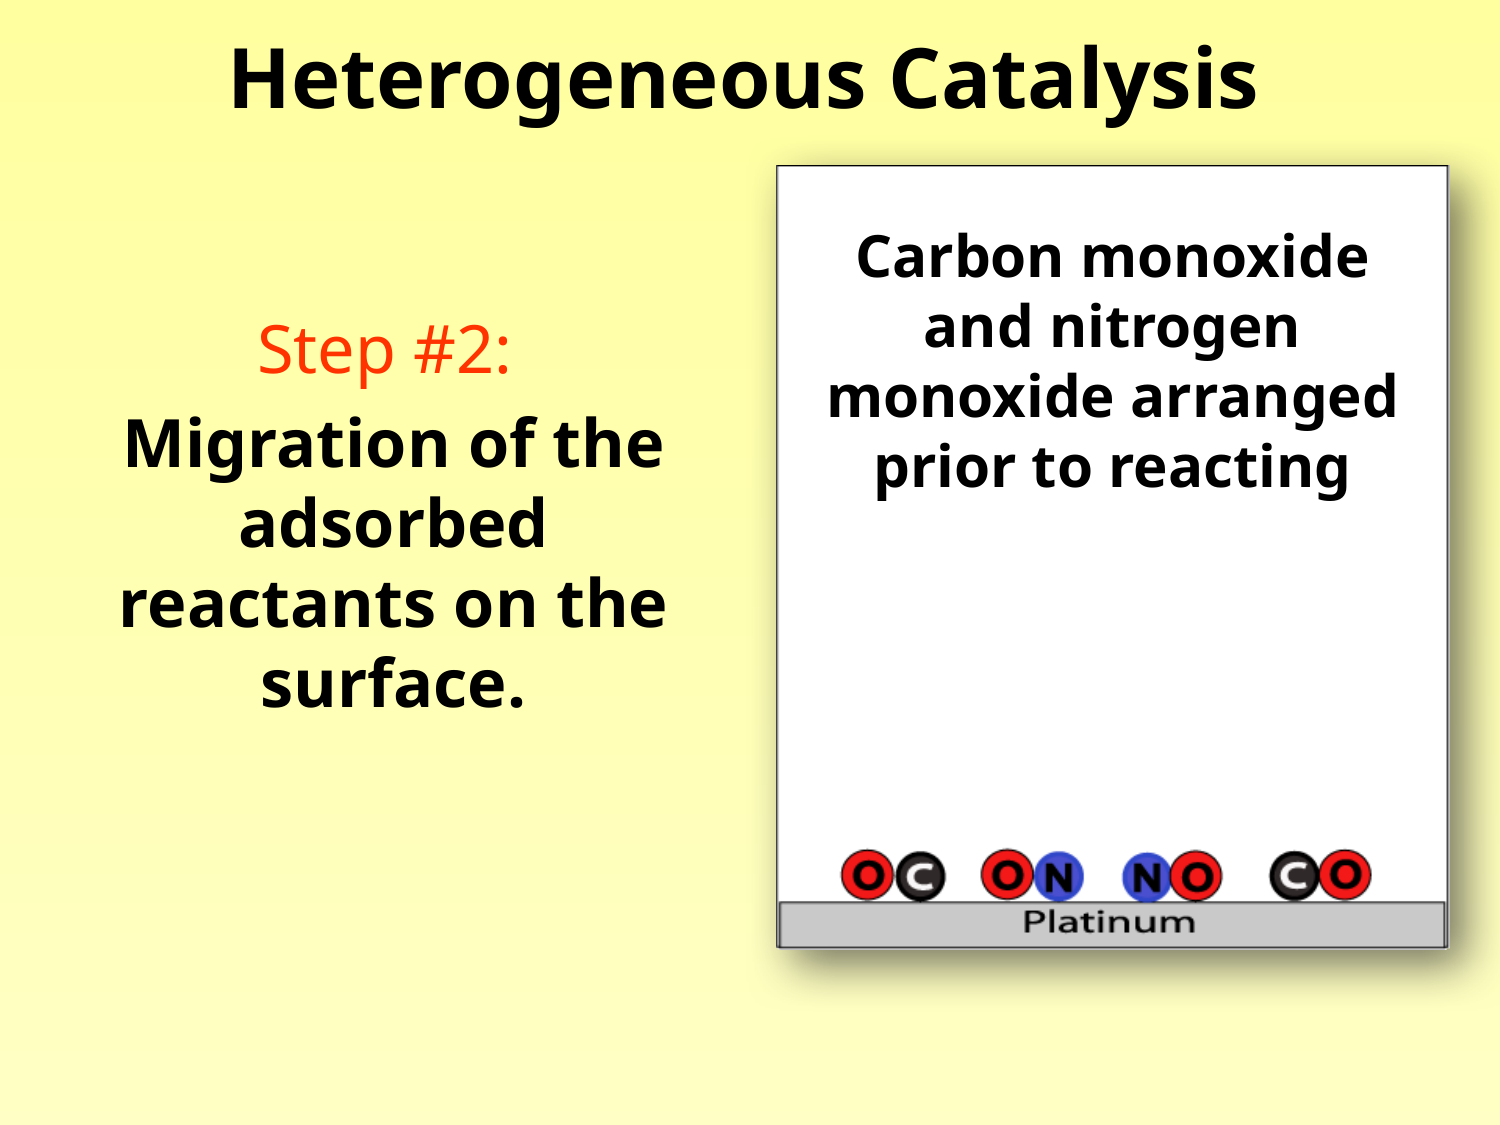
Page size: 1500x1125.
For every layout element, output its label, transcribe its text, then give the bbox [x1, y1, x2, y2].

picture [776, 165, 1451, 951]
text_box Step #2: Migration of the adsorbed reactants on the surface. [62, 299, 725, 728]
title Heterogeneous Catalysis [99, 12, 1388, 138]
